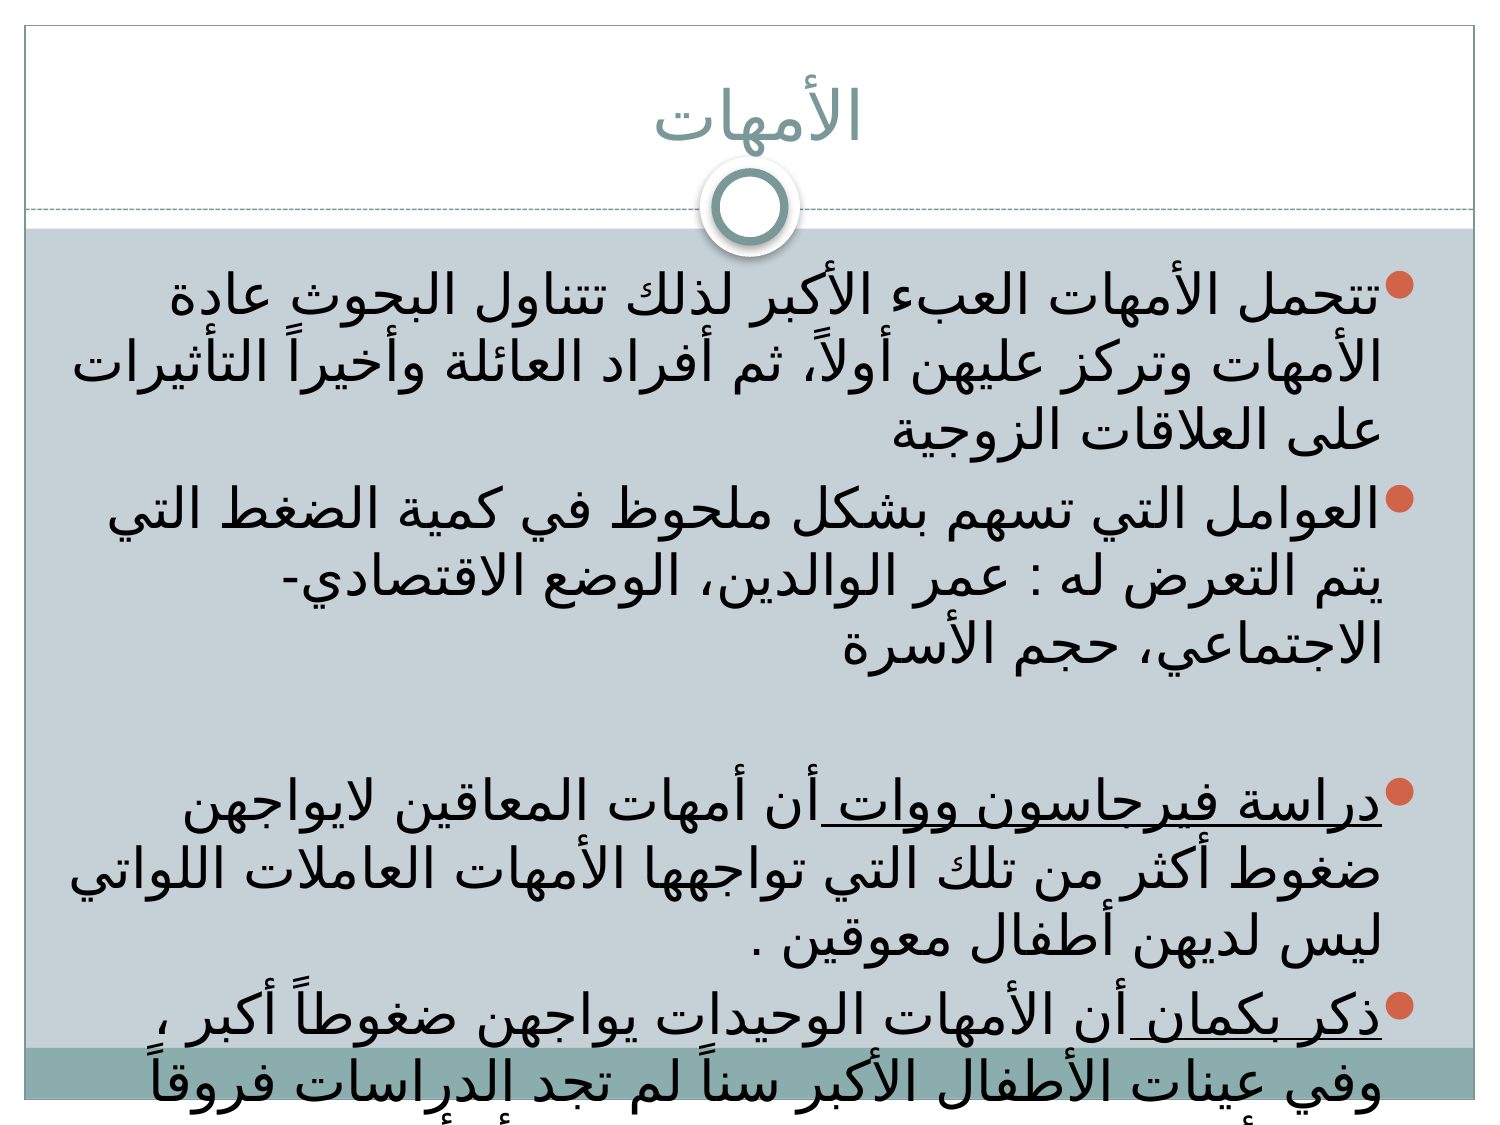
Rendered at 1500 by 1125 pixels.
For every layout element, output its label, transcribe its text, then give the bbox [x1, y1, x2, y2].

list تتحمل الأمهات العبء الأكبر لذلك تتناول البحوث عادة الأمهات وتركز عليهن أولاً، ثم أفراد العائلة وأخيراً التأثيرات على العلاقات الزوجية العوامل التي تسهم بشكل ملحوظ في كمية الضغط التي يتم التعرض له : عمر الوالدين، الوضع الاقتصادي- الاجتماعي، حجم الأسرة دراسة فيرجاسون ووات أن أمهات المعاقين لايواجهن ضغوط أكثر من تلك التي تواجهها الأمهات العاملات اللواتي ليس لديهن أطفال معوقين . ذكر بكمان أن الأمهات الوحيدات يواجهن ضغوطاً أكبر ، وفي عينات الأطفال الأكبر سناً لم تجد الدراسات فروقاً بين الأسر التي يعيش فيها كلا الوالدين أو أحدهما فقط [49, 250, 1445, 1001]
title الأمهات [49, 37, 1450, 163]
